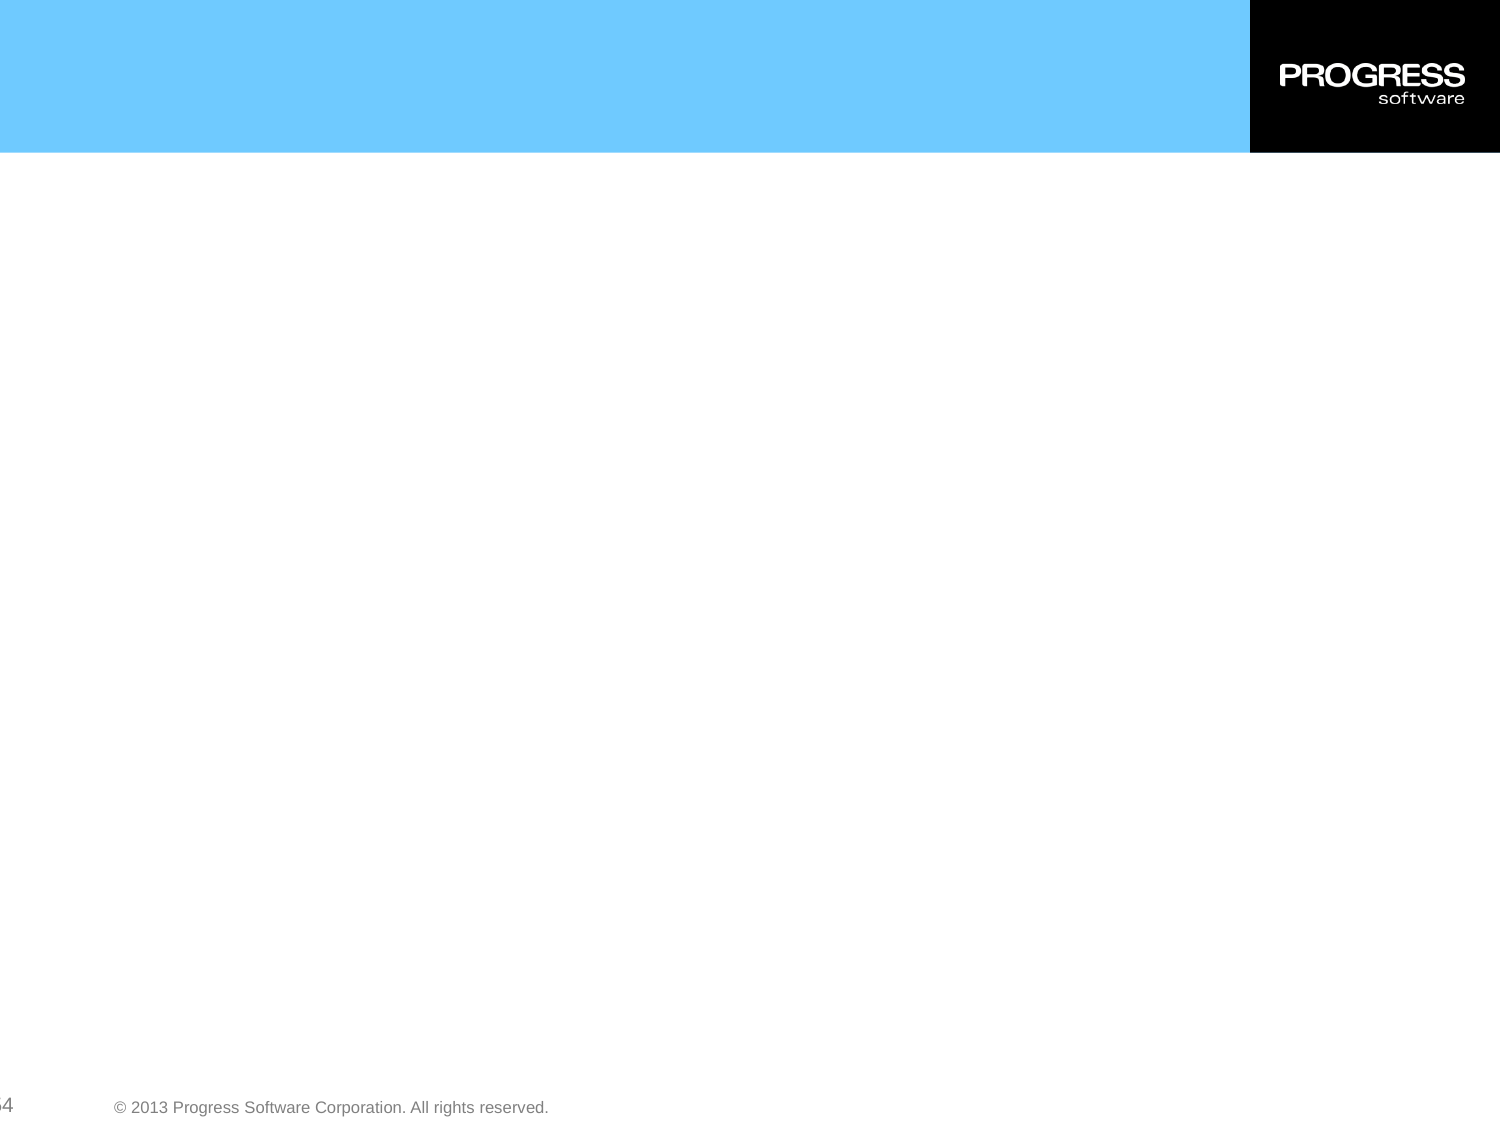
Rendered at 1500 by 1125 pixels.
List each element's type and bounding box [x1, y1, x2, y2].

picture [1280, 63, 1465, 104]
